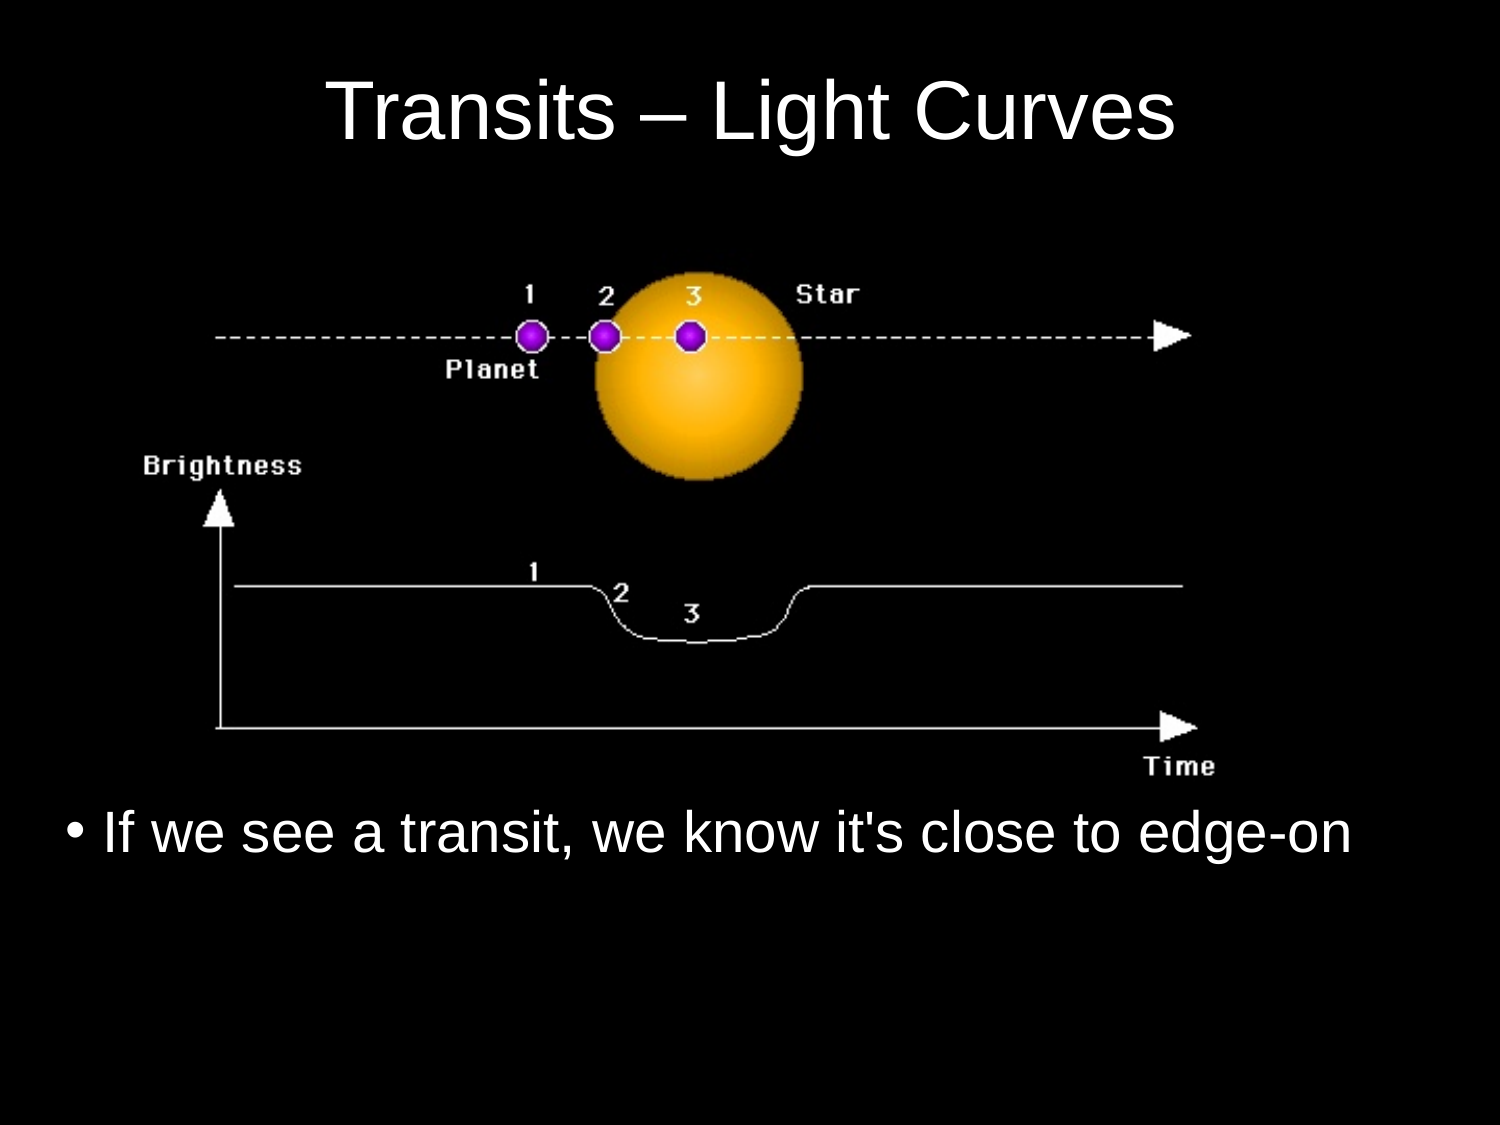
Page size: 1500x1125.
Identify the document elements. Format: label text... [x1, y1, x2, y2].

text_box If we see a transit, we know it's close to edge-on Starlight we can see: 1) 100% 2) ~99.5% 3) ~99.0% [51, 786, 1376, 1125]
picture [119, 216, 1223, 803]
text_box Transits – Light Curves [305, 48, 1198, 165]
